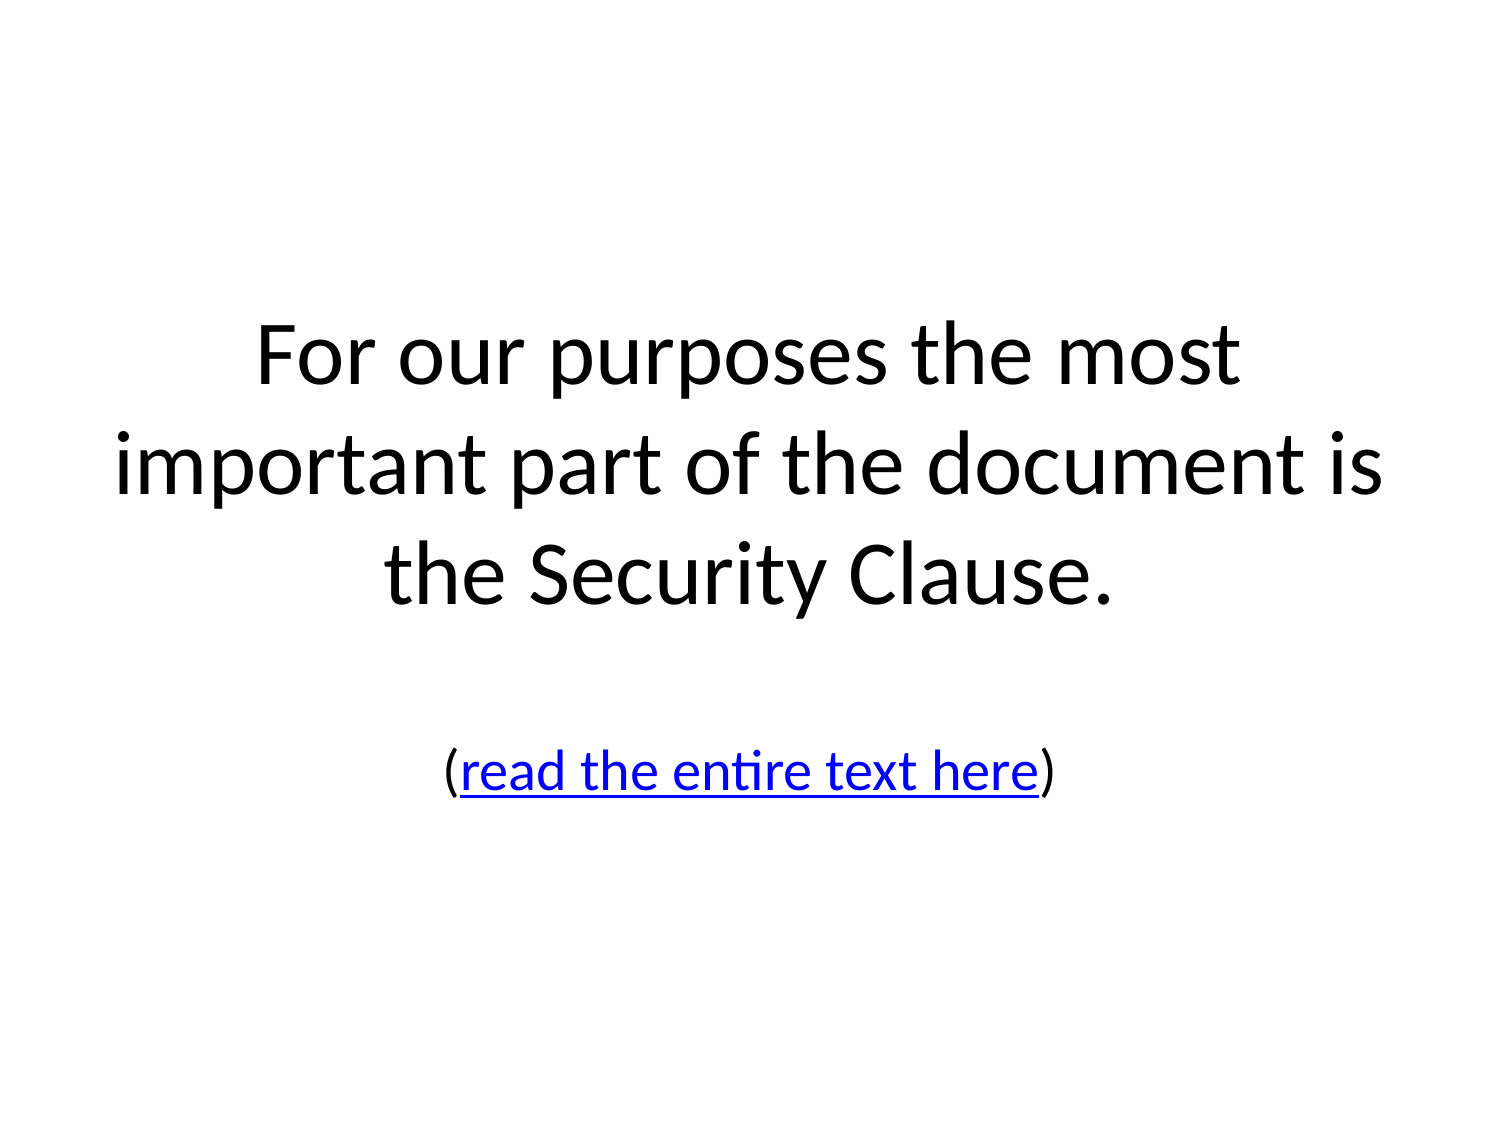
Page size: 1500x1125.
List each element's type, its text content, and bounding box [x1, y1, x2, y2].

title For our purposes the most important part of the document is the Security Clause. (read the entire text here) [74, 44, 1426, 1051]
